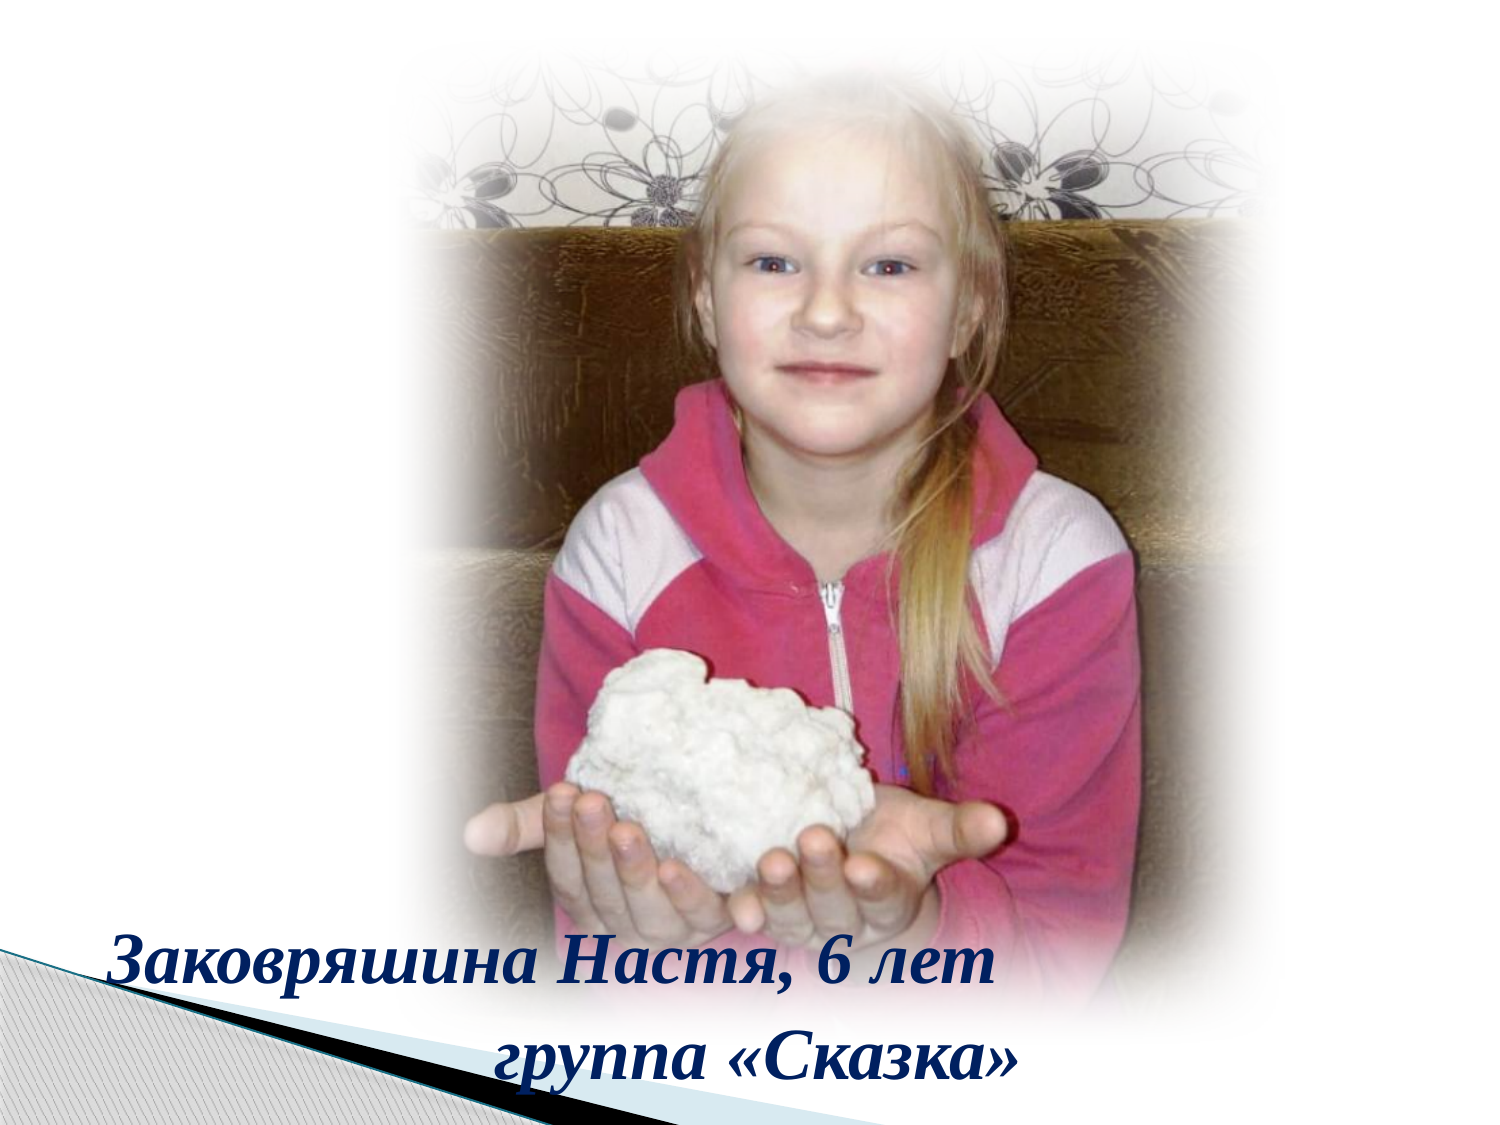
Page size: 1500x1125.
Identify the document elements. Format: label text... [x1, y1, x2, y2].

picture [386, 34, 1289, 1049]
list Заковряшина Настя, 6 лет группа «Сказка» [75, 902, 1425, 1102]
